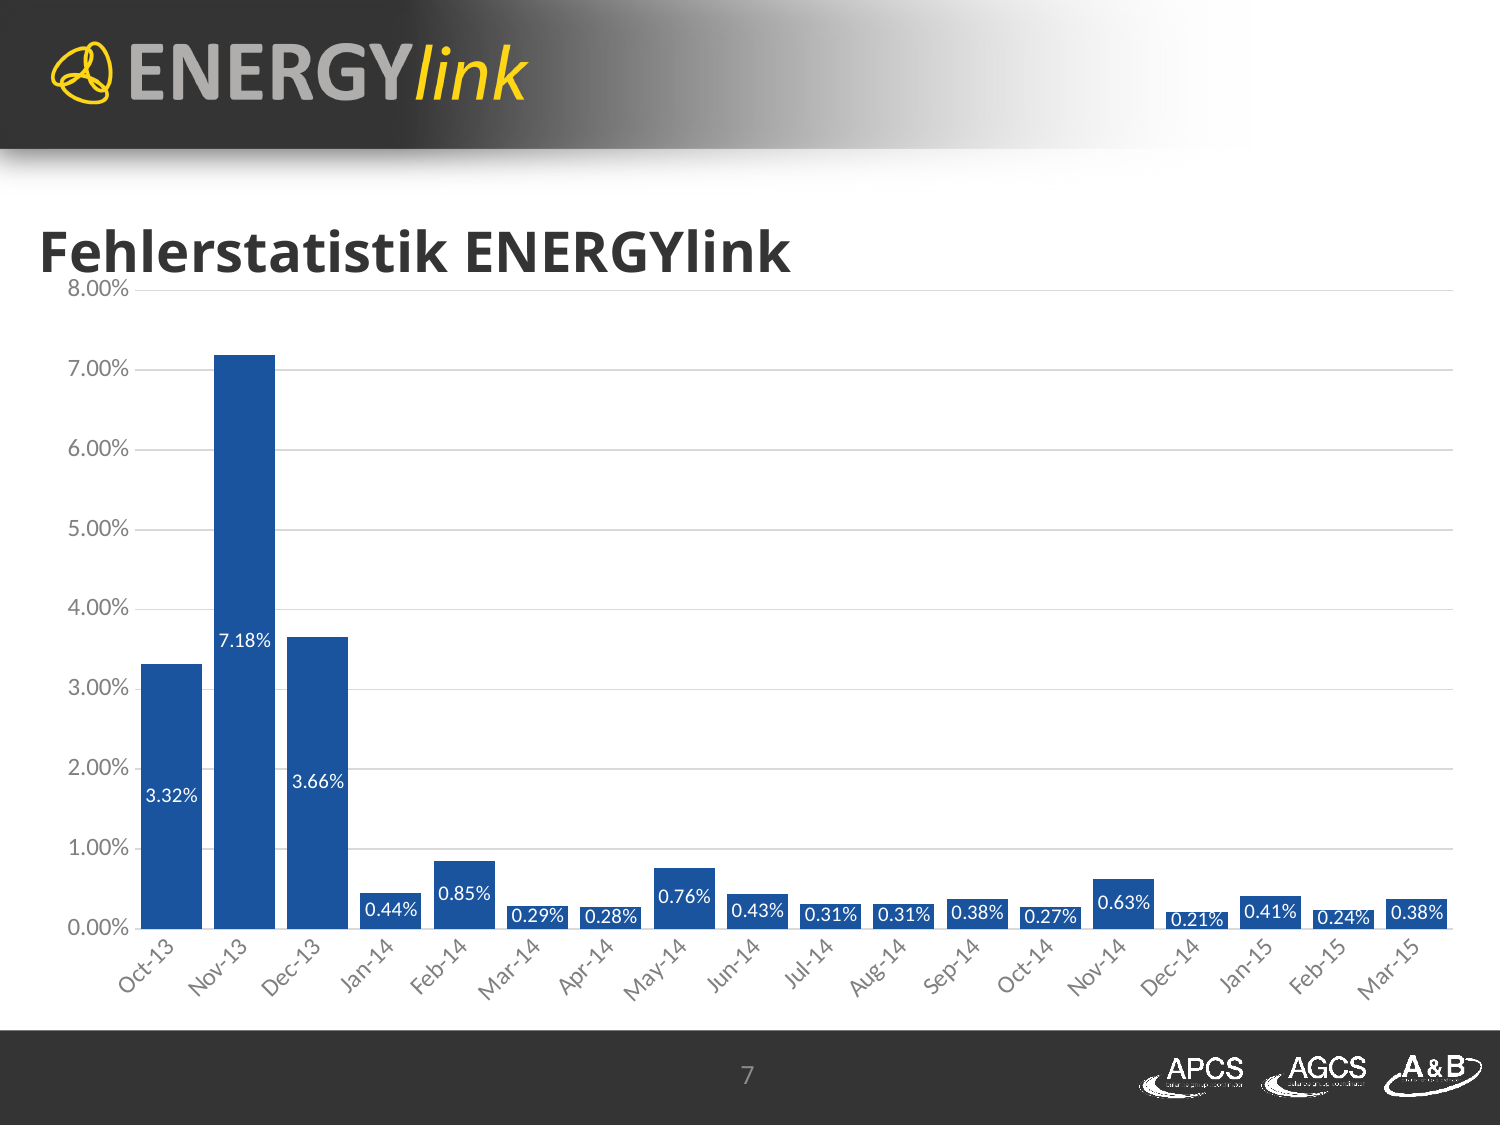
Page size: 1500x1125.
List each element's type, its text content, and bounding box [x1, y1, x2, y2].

picture [0, 0, 1329, 231]
picture [1384, 1055, 1482, 1097]
chart [38, 262, 1483, 1024]
slide_number 7 [572, 1046, 923, 1107]
picture [1261, 1056, 1366, 1098]
title Fehlerstatistik ENERGYlink [23, 184, 1468, 316]
picture [1139, 1057, 1243, 1099]
